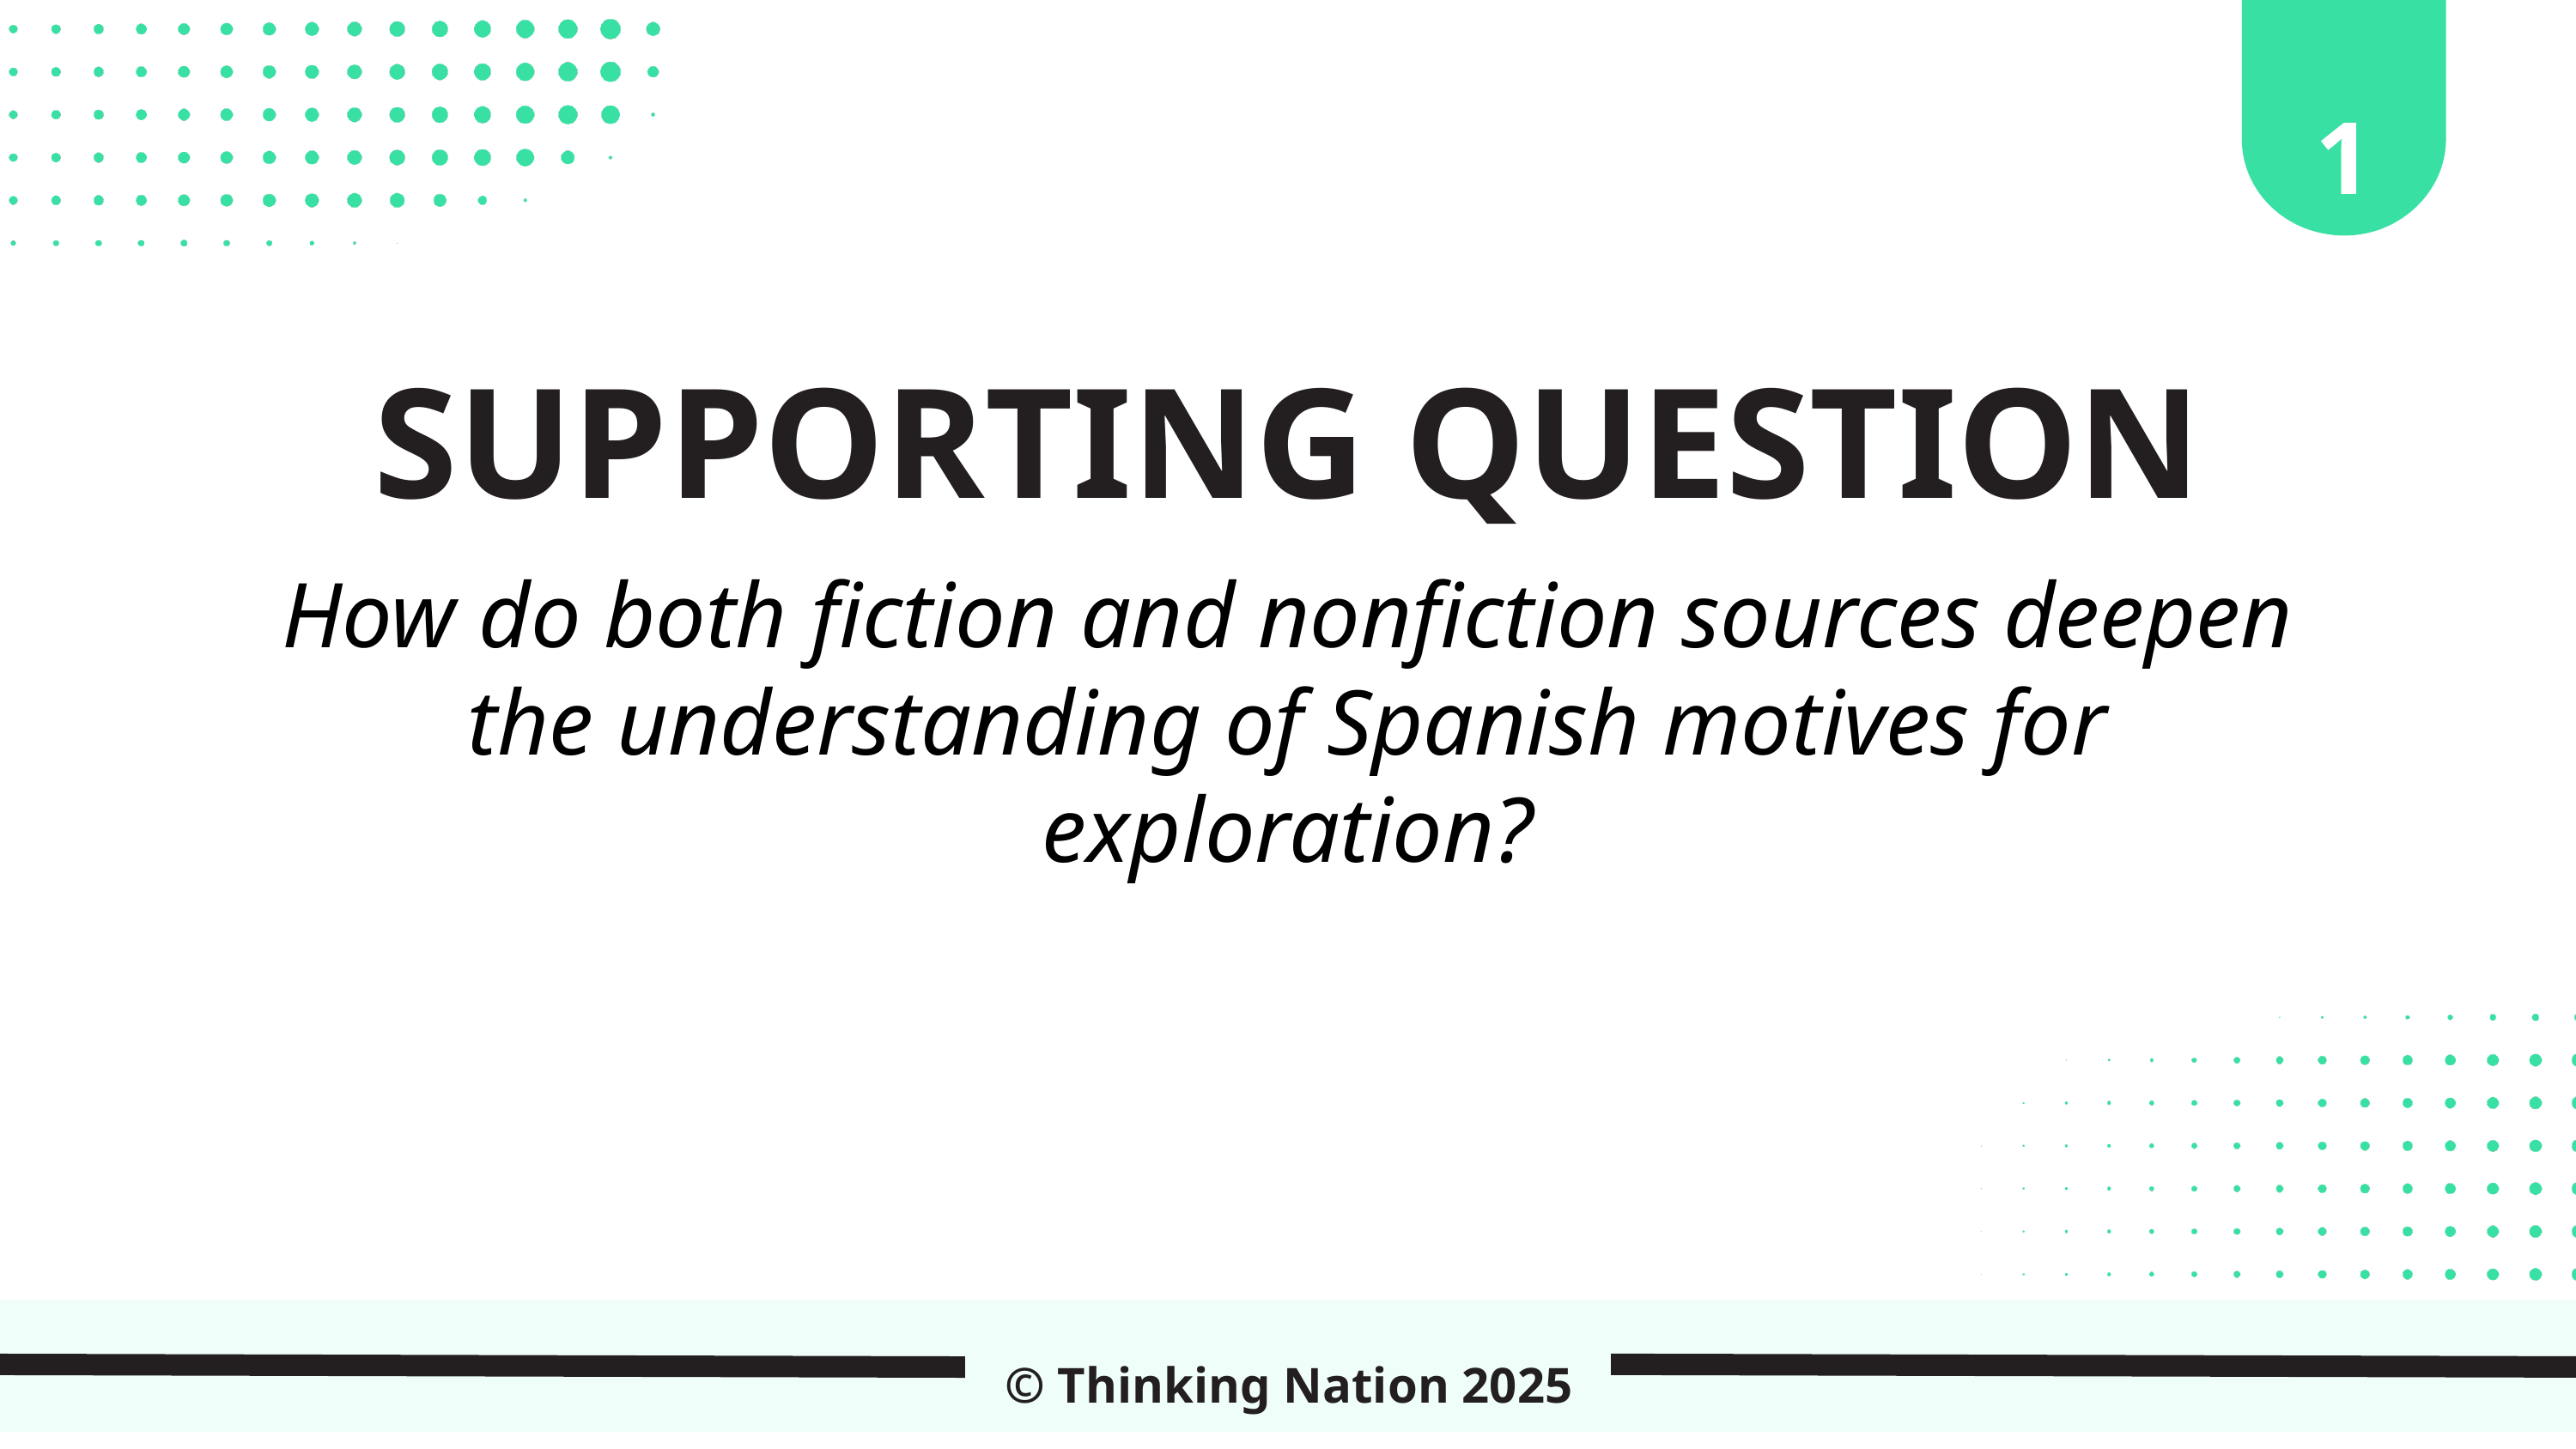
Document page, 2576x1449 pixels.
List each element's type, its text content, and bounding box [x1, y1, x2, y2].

text_box How do both fiction and nonfiction sources deepen the understanding of Spanish motives for exploration? [252, 558, 2324, 880]
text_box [2233, 0, 2455, 236]
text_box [0, 1299, 2576, 1433]
text_box [0, 0, 660, 246]
text_box SUPPORTING QUESTION [359, 273, 2216, 530]
text_box [1938, 1013, 2576, 1299]
